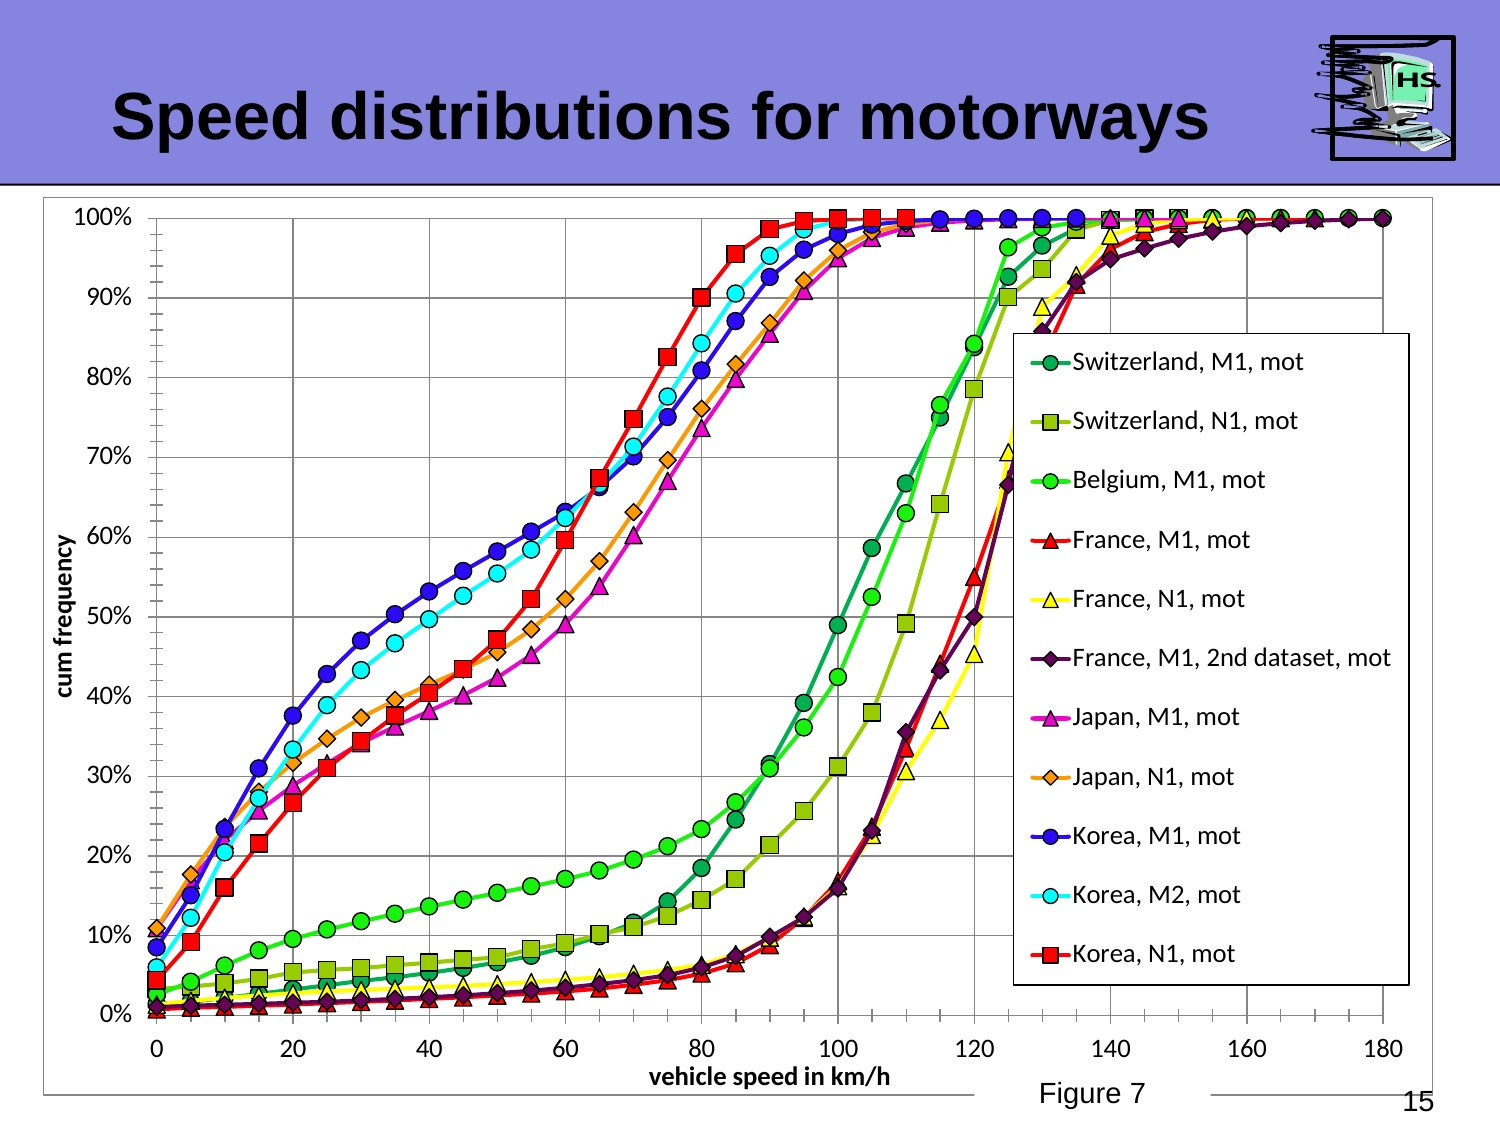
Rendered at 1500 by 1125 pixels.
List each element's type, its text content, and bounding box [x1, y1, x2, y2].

title Speed distributions for motorways [29, 50, 1294, 175]
text_box [187, 162, 1288, 194]
text_box 15 [1387, 1074, 1450, 1125]
picture [42, 196, 1434, 1096]
text_box Figure 7 [974, 1103, 1211, 1117]
